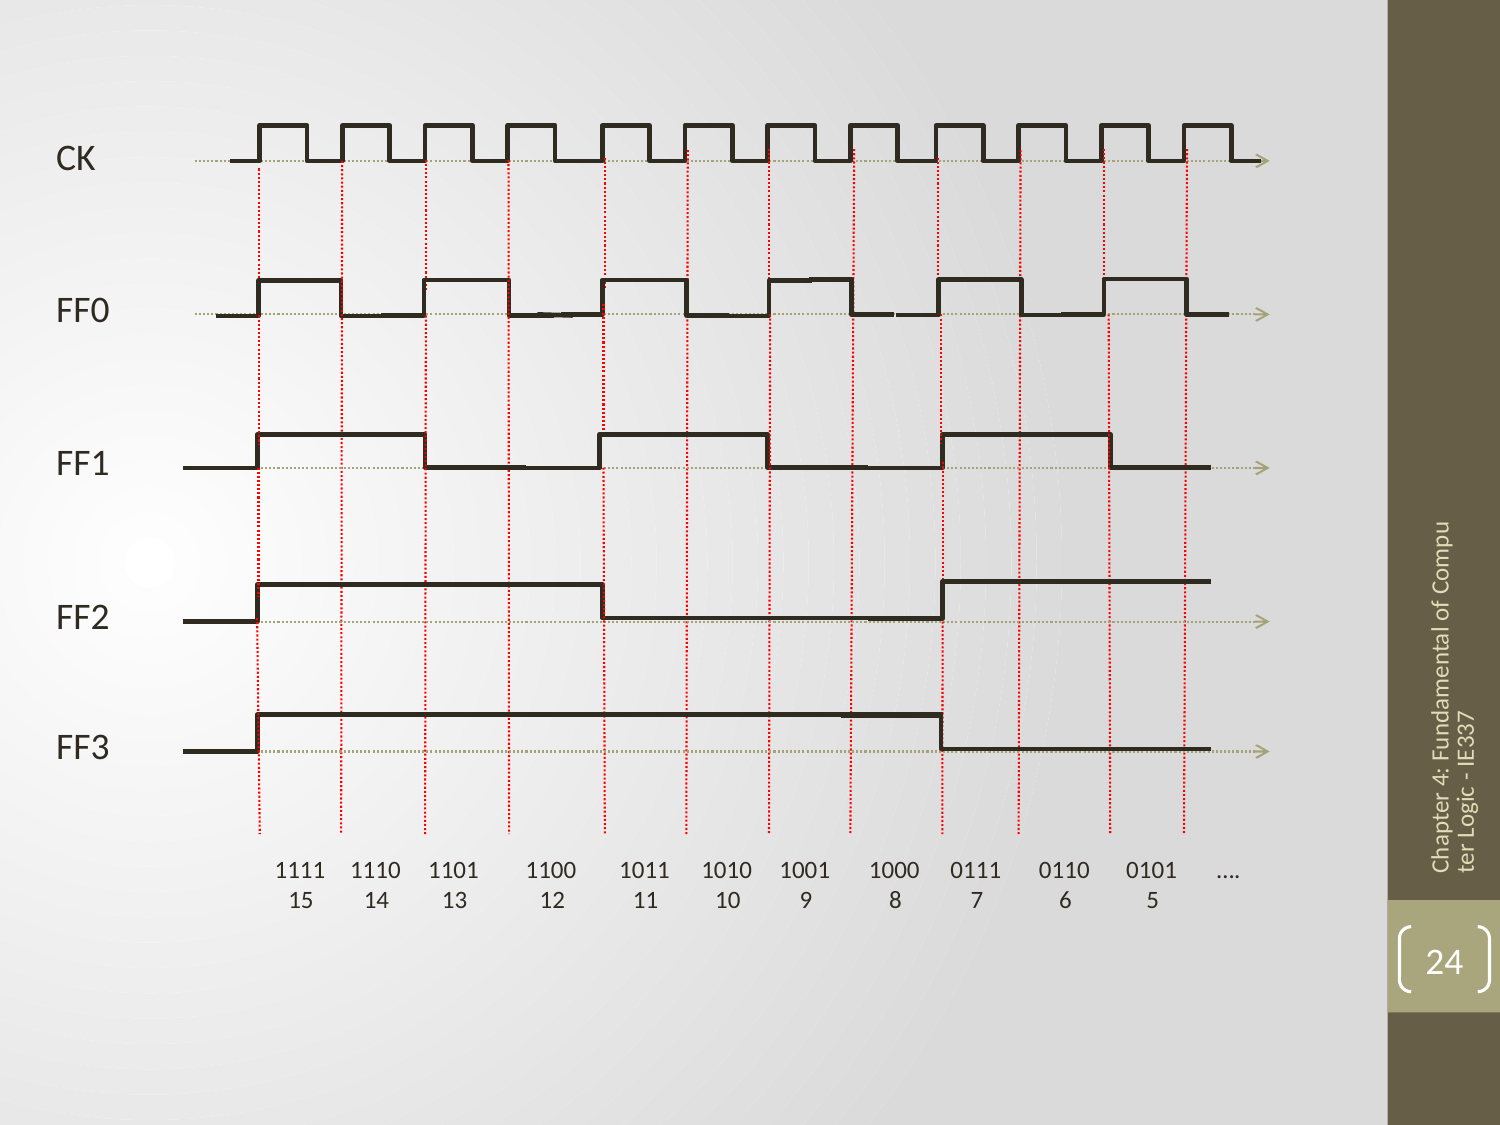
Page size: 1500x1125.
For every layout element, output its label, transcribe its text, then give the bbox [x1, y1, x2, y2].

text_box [324, 433, 421, 469]
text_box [685, 758, 689, 835]
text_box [501, 591, 600, 619]
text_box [1183, 321, 1188, 426]
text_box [1018, 149, 1022, 272]
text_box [1143, 278, 1230, 315]
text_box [781, 433, 865, 469]
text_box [849, 759, 855, 835]
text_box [1018, 759, 1022, 835]
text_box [867, 581, 1017, 620]
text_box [602, 722, 606, 743]
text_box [849, 628, 855, 706]
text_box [616, 584, 704, 619]
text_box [572, 124, 736, 162]
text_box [182, 583, 332, 622]
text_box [438, 433, 523, 469]
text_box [905, 124, 1070, 162]
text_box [271, 713, 332, 752]
text_box 1101 13 [413, 845, 496, 921]
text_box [895, 279, 977, 316]
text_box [602, 758, 606, 835]
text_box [849, 323, 855, 426]
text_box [297, 280, 337, 317]
text_box 1011 11 [604, 845, 686, 921]
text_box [521, 279, 555, 316]
text_box 0110 6 [1024, 845, 1107, 921]
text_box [463, 279, 505, 316]
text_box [256, 617, 261, 835]
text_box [1060, 278, 1142, 315]
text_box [867, 433, 1008, 469]
text_box …. [1202, 845, 1285, 891]
text_box 1100 12 [510, 845, 594, 921]
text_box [849, 148, 855, 271]
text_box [1183, 148, 1188, 271]
text_box 1000 8 [854, 846, 935, 921]
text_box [602, 467, 606, 578]
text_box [685, 475, 689, 577]
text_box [524, 433, 666, 469]
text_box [685, 721, 689, 743]
text_box FF3 [41, 714, 172, 775]
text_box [182, 713, 253, 752]
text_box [1183, 589, 1188, 614]
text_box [839, 715, 1042, 750]
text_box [685, 628, 689, 706]
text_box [560, 279, 641, 315]
text_box 1001 9 [764, 846, 848, 921]
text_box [353, 280, 380, 317]
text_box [1183, 758, 1188, 835]
footer Chapter 4: Fundamental of Computer Logic - IE337 [1408, 500, 1469, 889]
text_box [1018, 628, 1022, 708]
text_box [666, 433, 765, 469]
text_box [685, 322, 689, 426]
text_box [1183, 628, 1188, 741]
text_box 0101 5 [1111, 846, 1195, 921]
text_box 1110 14 [335, 846, 413, 921]
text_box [737, 124, 905, 162]
text_box FF0 [41, 277, 172, 338]
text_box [643, 279, 724, 316]
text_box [978, 279, 1060, 316]
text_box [849, 475, 855, 610]
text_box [182, 433, 323, 469]
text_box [685, 149, 689, 272]
text_box FF1 [41, 430, 172, 491]
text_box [808, 278, 894, 316]
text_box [215, 280, 296, 317]
text_box CK [41, 125, 172, 186]
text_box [1018, 476, 1022, 575]
text_box 1010 10 [686, 845, 770, 921]
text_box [1071, 124, 1262, 162]
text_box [380, 279, 462, 316]
text_box 1111 15 [259, 845, 343, 921]
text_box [1018, 322, 1022, 426]
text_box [725, 279, 807, 317]
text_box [229, 124, 394, 162]
slide_number 24 [1397, 925, 1492, 994]
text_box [395, 124, 571, 162]
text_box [1121, 433, 1212, 469]
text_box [602, 591, 606, 706]
text_box FF2 [41, 584, 172, 645]
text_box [1183, 475, 1188, 574]
text_box 0111 7 [935, 845, 1019, 921]
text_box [1009, 433, 1105, 469]
